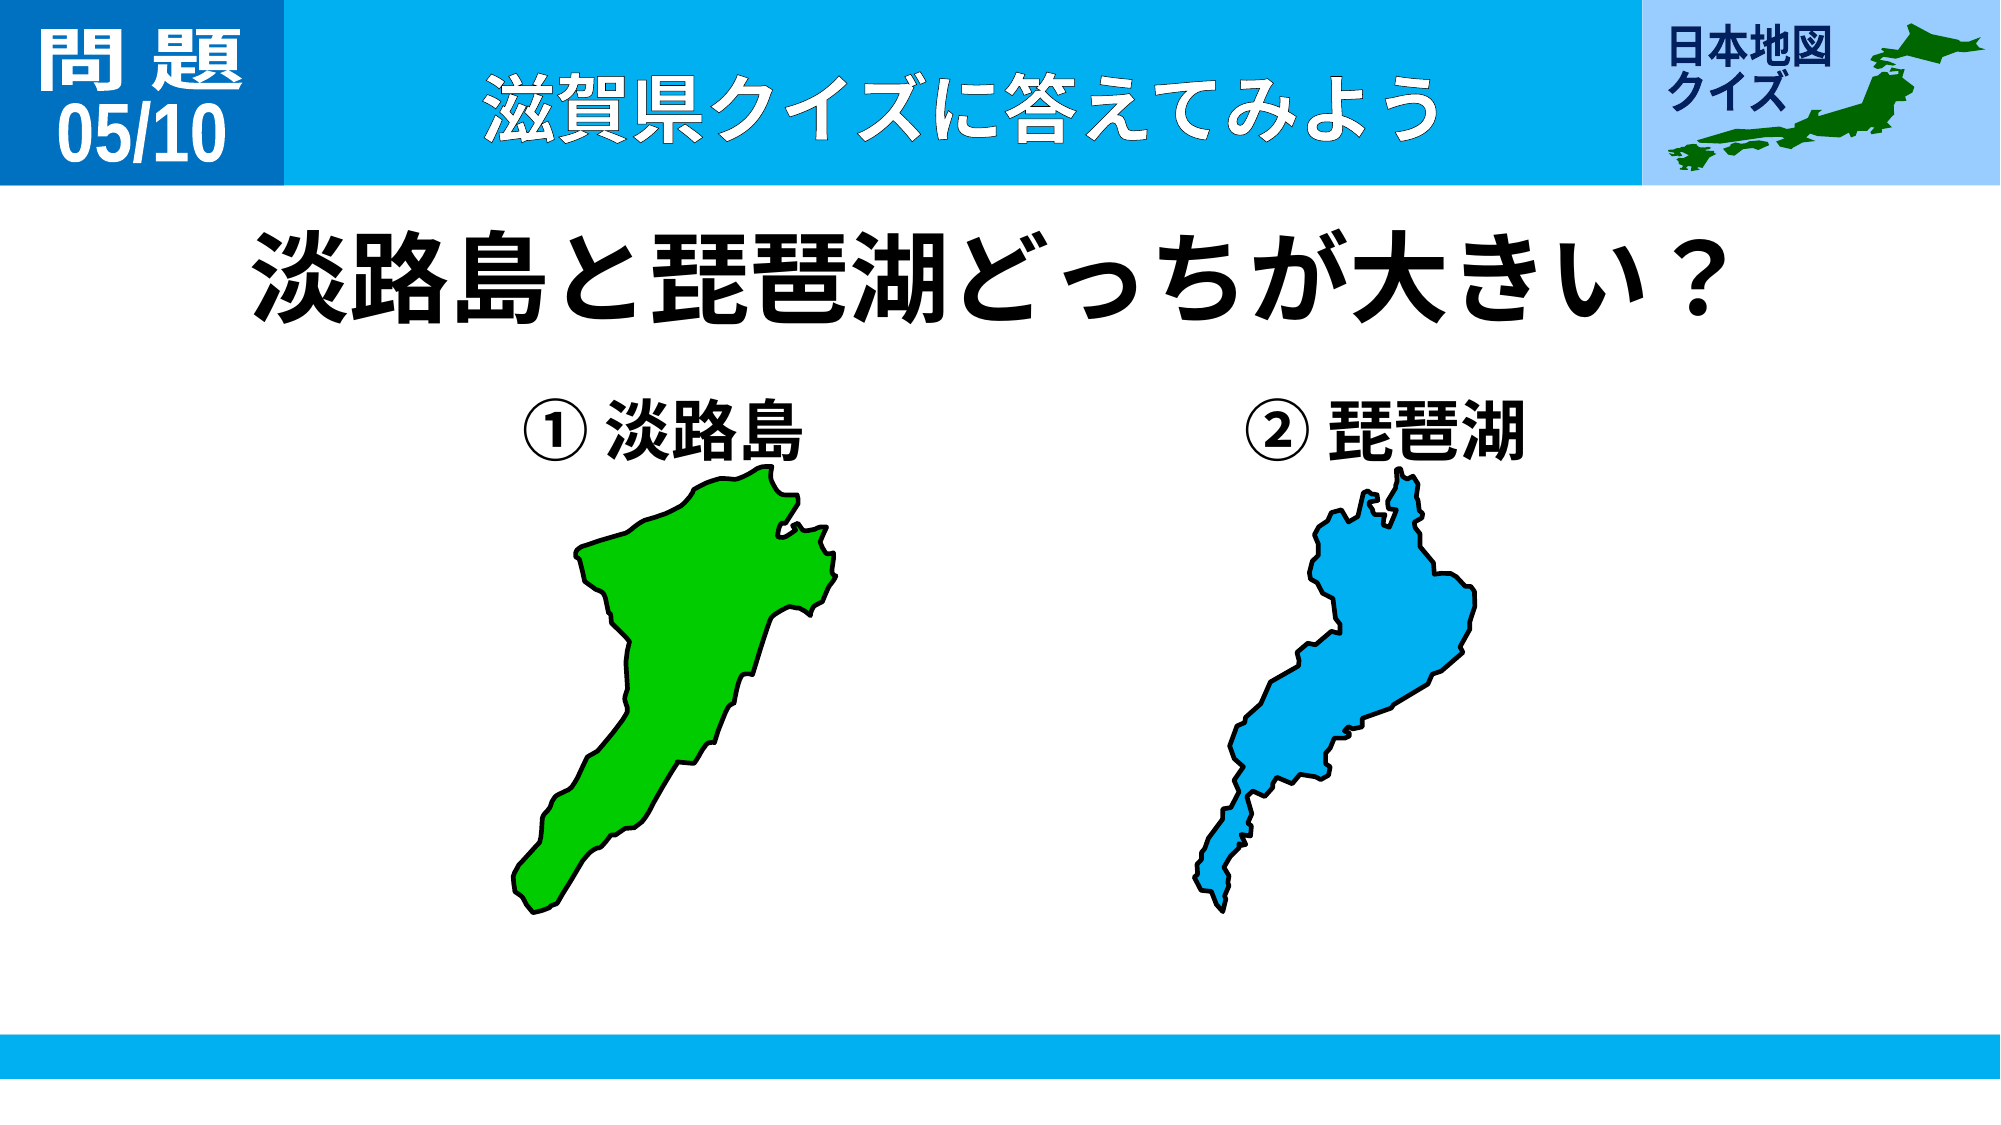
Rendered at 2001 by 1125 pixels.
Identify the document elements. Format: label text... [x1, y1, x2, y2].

text_box [513, 466, 836, 913]
text_box ②琵琶湖 [1229, 381, 1543, 477]
text_box [0, 1034, 2000, 1079]
text_box ①淡路島 [507, 381, 820, 477]
text_box [1194, 477, 1475, 912]
text_box 淡路島と琵琶湖どっちが大きい？ [235, 208, 1765, 343]
